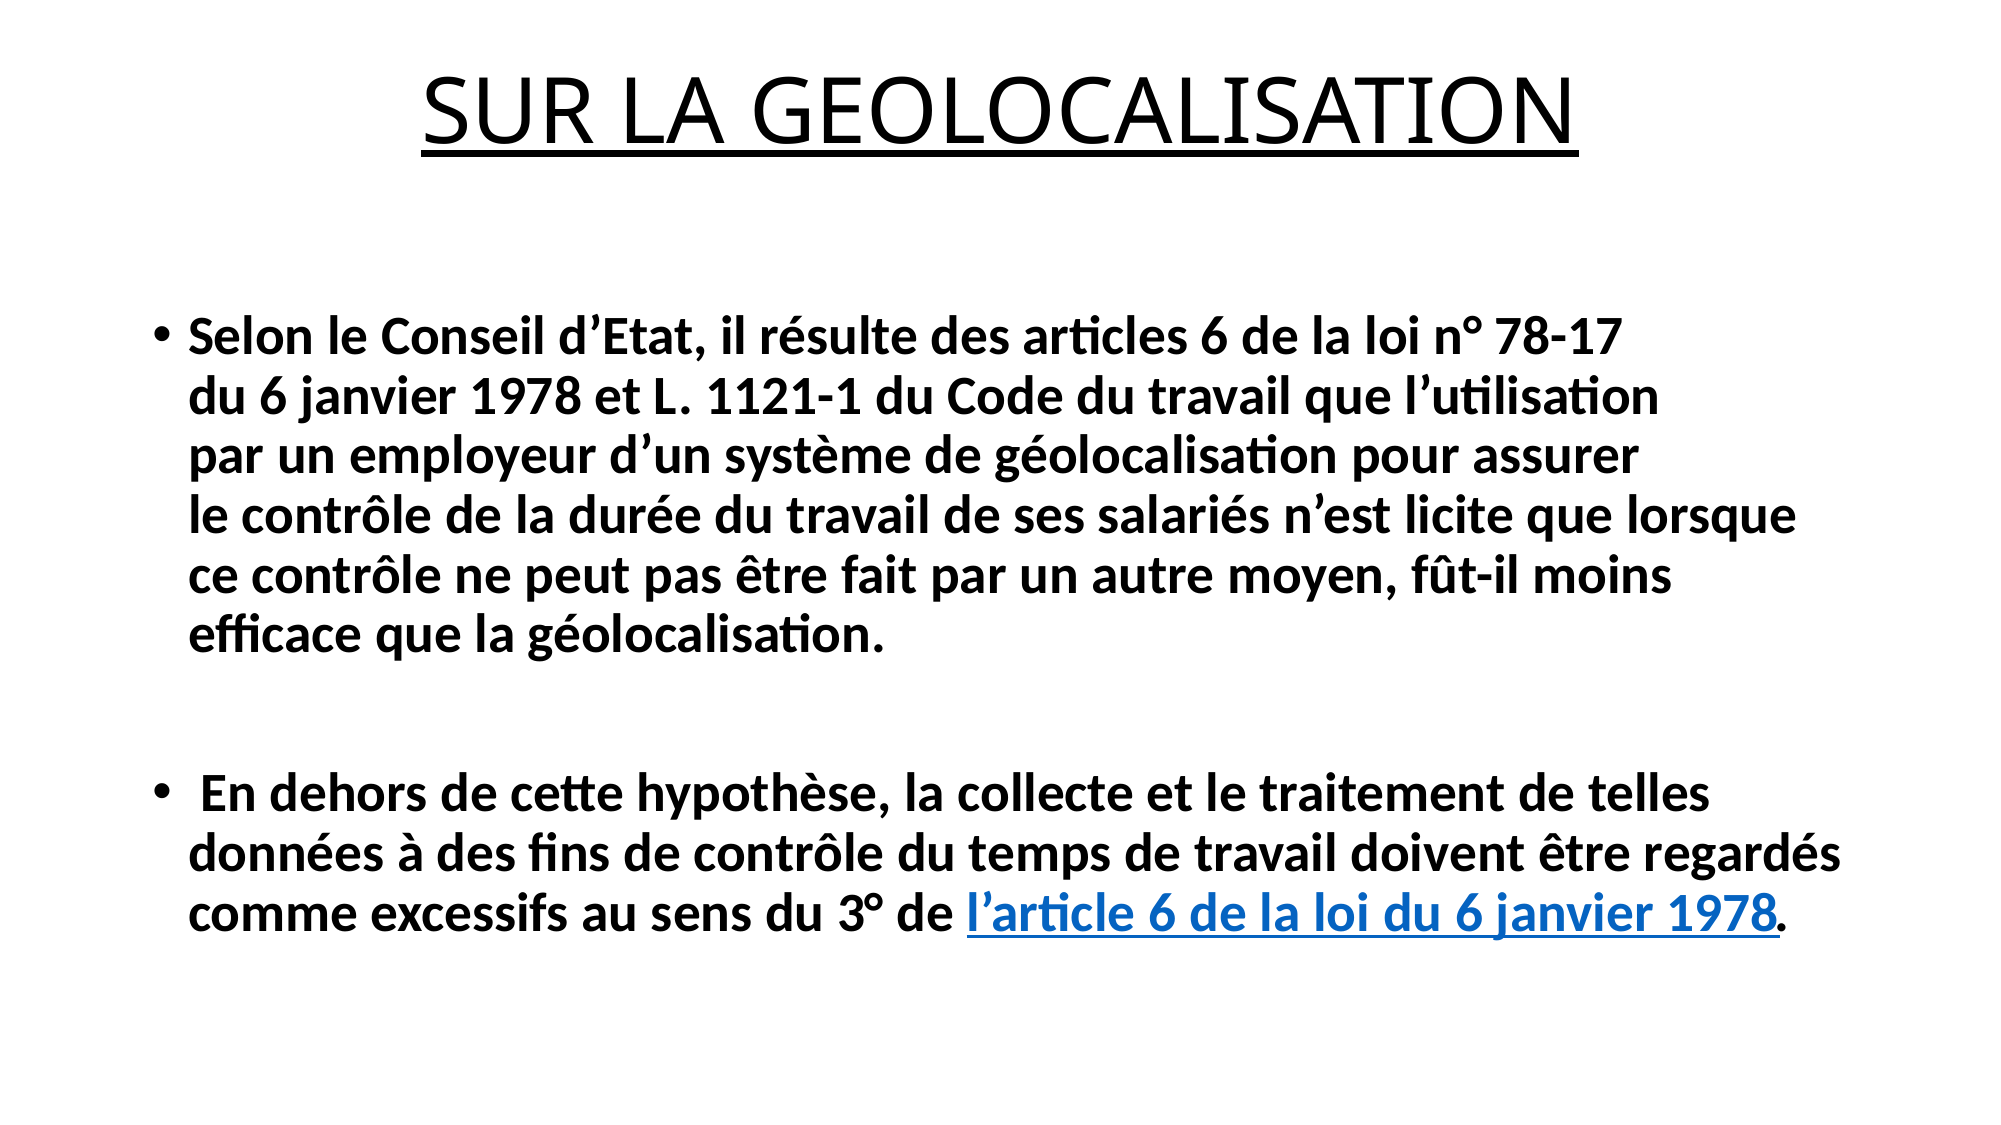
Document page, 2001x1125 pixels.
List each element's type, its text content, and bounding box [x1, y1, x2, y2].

title SUR LA GEOLOCALISATION [137, 59, 1863, 278]
list Selon le Conseil d’Etat, il résulte des articles 6 de la loi n° 78-17 du 6 janvier 1978 et L. 1121-1 du Code du travail que l’utilisation par un employeur d’un système de géolocalisation pour assurer le contrôle de la durée du travail de ses salariés n’est licite que lorsque ce contrôle ne peut pas être fait par un autre moyen, fût-il moins efficace que la géolocalisation. En dehors de cette hypothèse, la collecte et le traitement de telles données à des fins de contrôle du temps de travail doivent être regardés comme excessifs au sens du 3° de l’article 6 de la loi du 6 janvier 1978. [137, 299, 1863, 1014]
